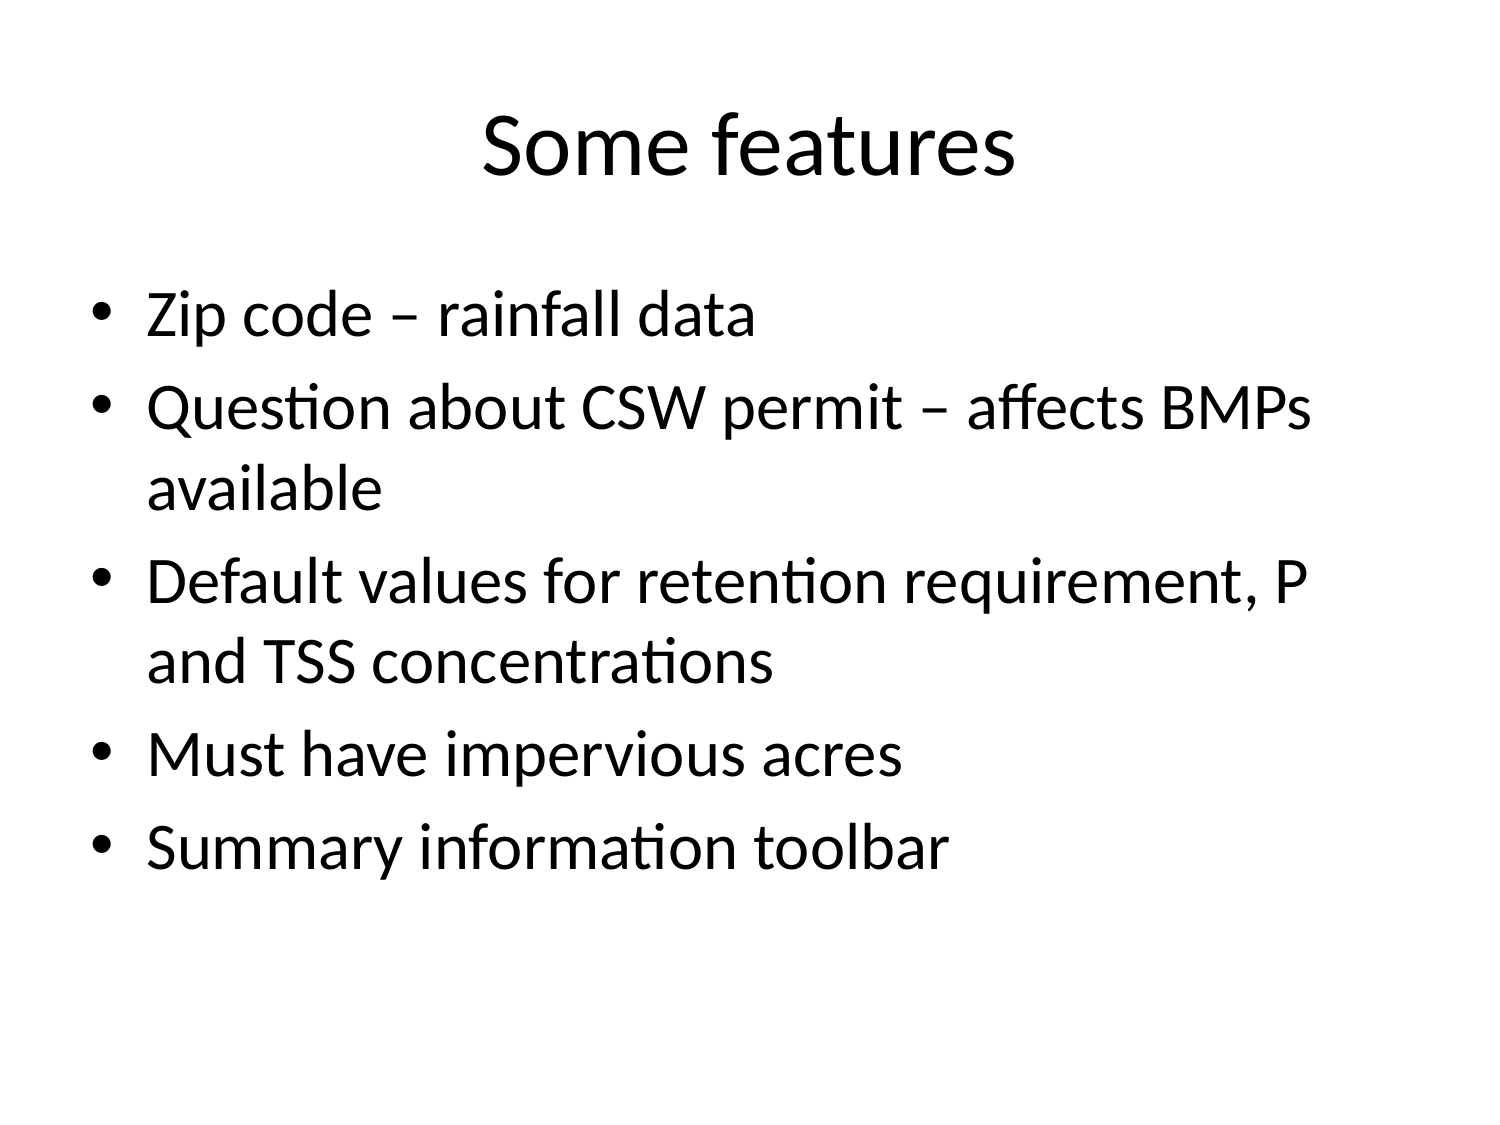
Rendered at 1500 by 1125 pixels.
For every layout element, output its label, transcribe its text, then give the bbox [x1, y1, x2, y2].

list Zip code – rainfall data Question about CSW permit – affects BMPs available Default values for retention requirement, P and TSS concentrations Must have impervious acres Summary information toolbar [75, 262, 1425, 1005]
title Some features [75, 45, 1425, 233]
